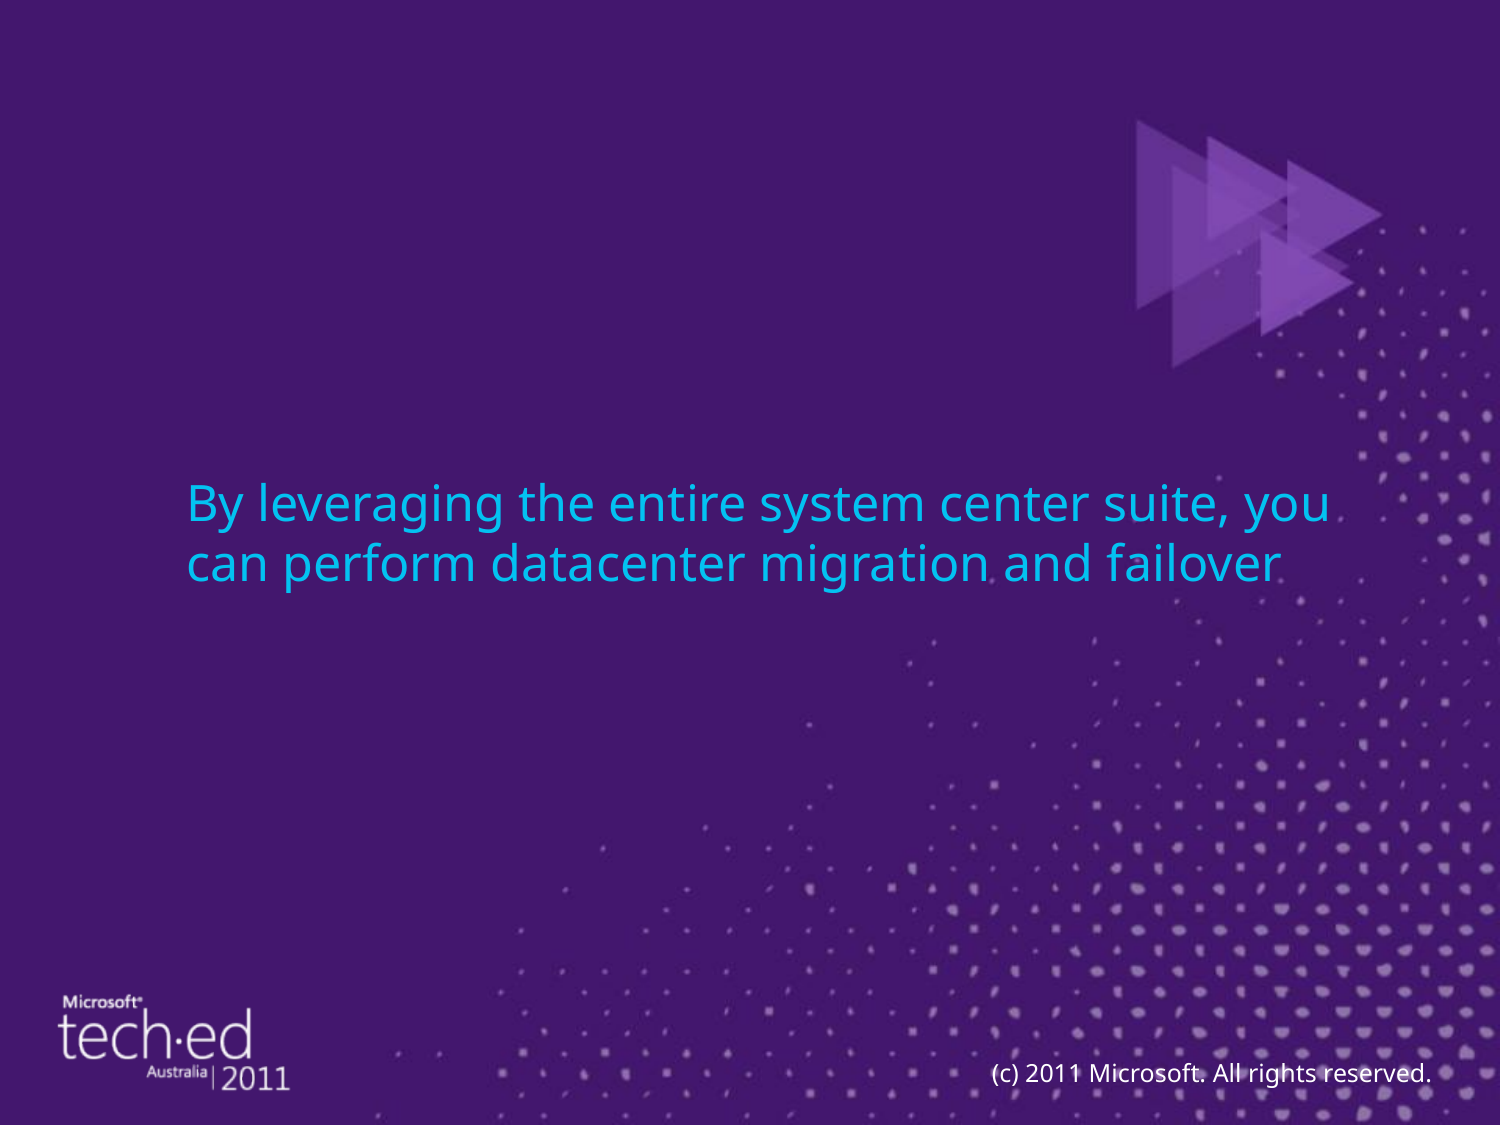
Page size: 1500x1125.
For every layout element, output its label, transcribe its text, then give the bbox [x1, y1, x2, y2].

footer (c) 2011 Microsoft. All rights reserved. [975, 1042, 1450, 1103]
picture [0, 0, 1500, 1125]
title By leveraging the entire system center suite, you can perform datacenter migration and failover [171, 438, 1404, 626]
